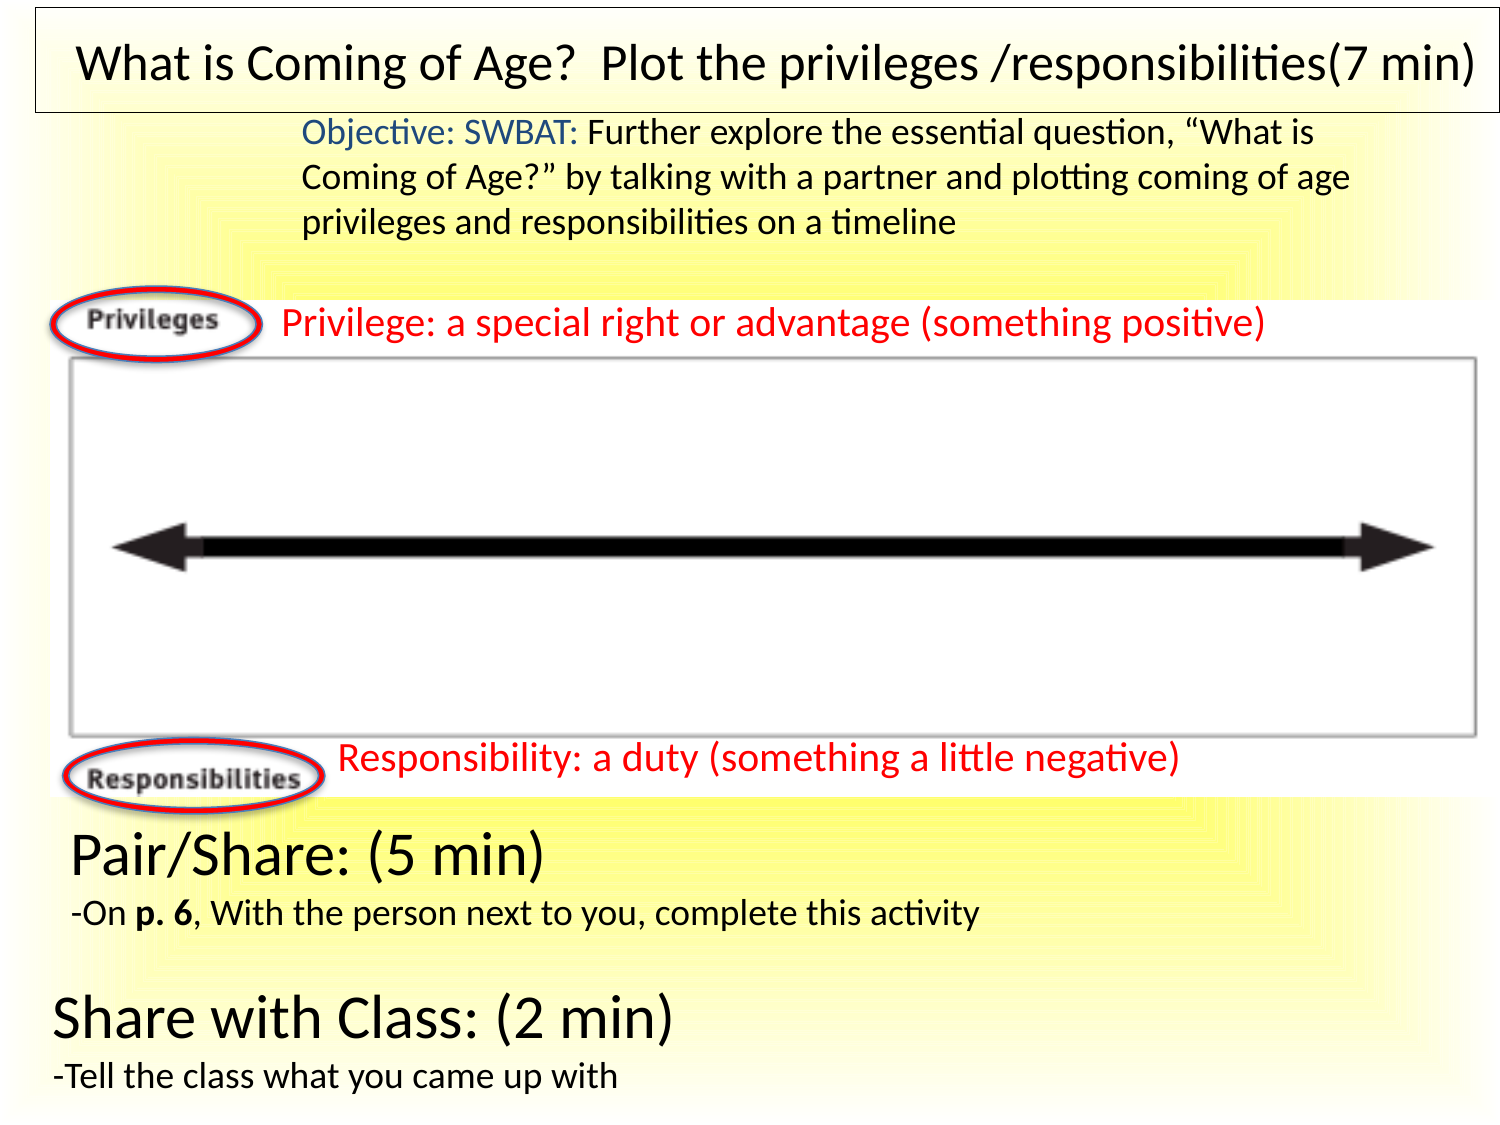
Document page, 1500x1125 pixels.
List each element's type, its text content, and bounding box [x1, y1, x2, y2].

title What is Coming of Age? Plot the privileges /responsibilities(7 min) [35, 7, 1500, 113]
text_box Pair/Share: (5 min) -On p. 6, With the person next to you, complete this activity [55, 805, 996, 986]
picture [49, 299, 1500, 797]
text_box Privilege: a special right or advantage (something positive) [266, 287, 1282, 298]
text_box Share with Class: (2 min) -Tell the class what you came up with [38, 968, 692, 1125]
text_box [76, 285, 236, 298]
text_box Objective: SWBAT: Further explore the essential question, “What is Coming of Age?” by talking with a partner and plotting coming of age privileges and responsibilities on a timeline [108, 99, 1450, 250]
text_box [106, 805, 282, 815]
